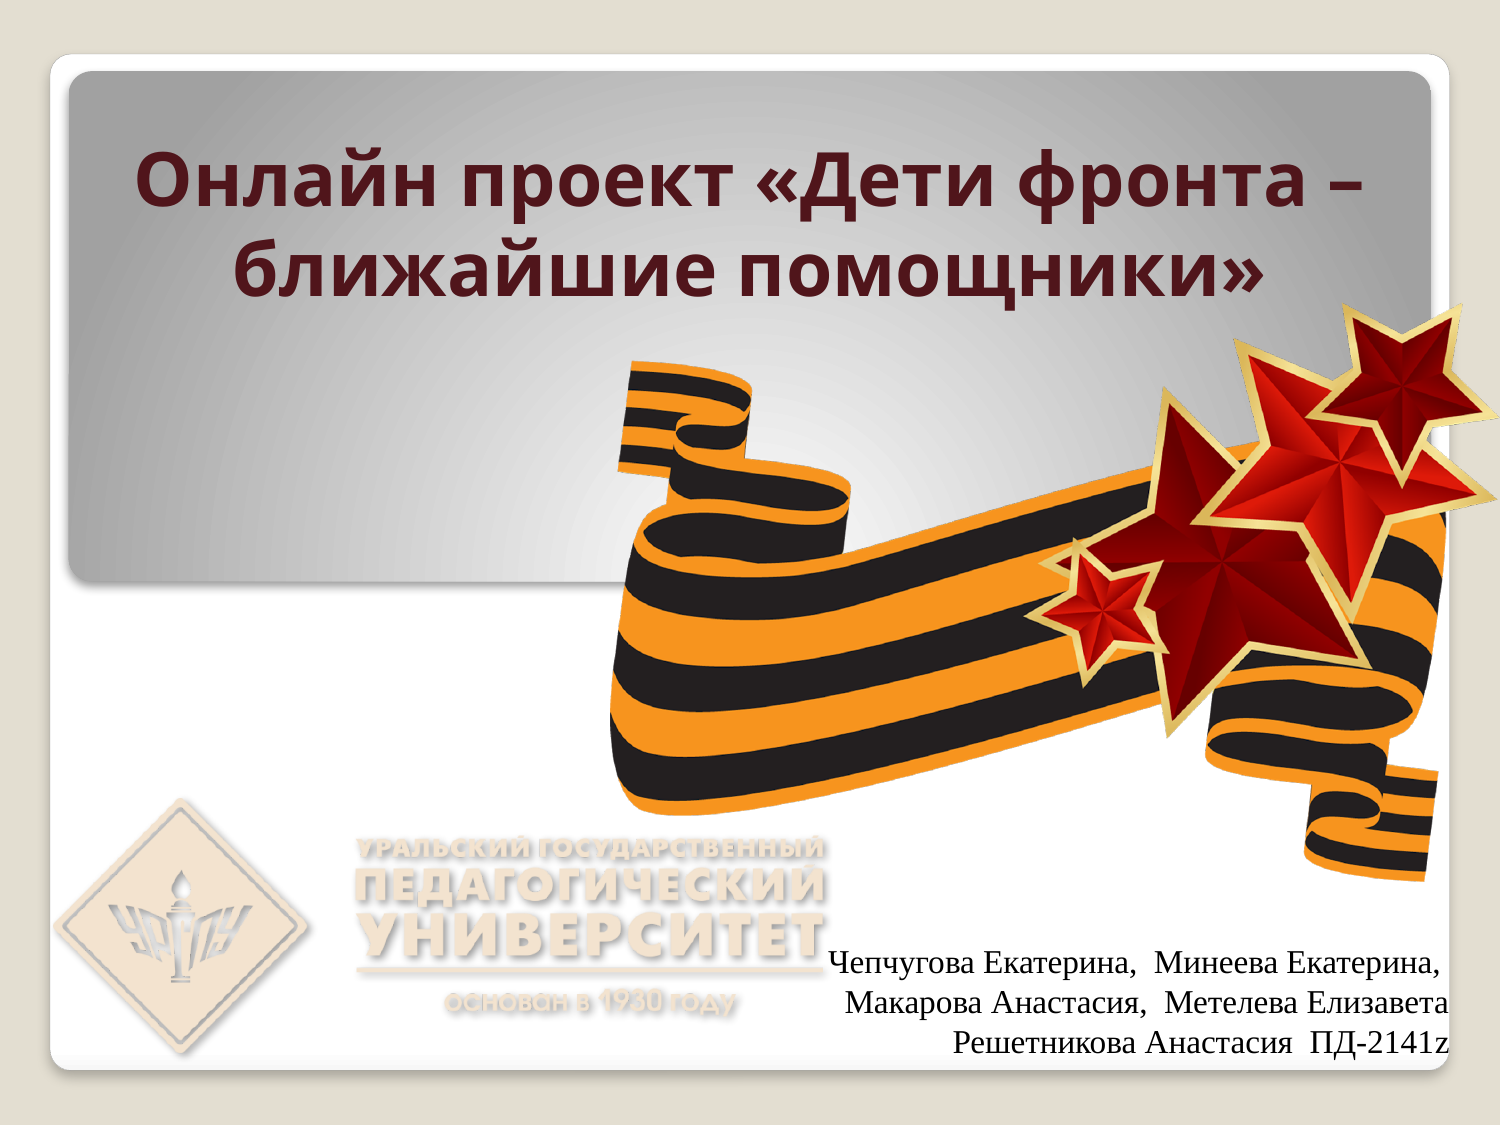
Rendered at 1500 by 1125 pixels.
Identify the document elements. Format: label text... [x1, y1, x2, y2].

subtitle Чепчугова Екатерина, Минеева Екатерина, Макарова Анастасия, Метелева Елизавета Решетникова Анастасия ПД-2141z [773, 940, 1465, 1125]
title Онлайн проект «Дети фронта – ближайшие помощники» [41, 0, 1459, 319]
picture [52, 302, 1500, 1053]
